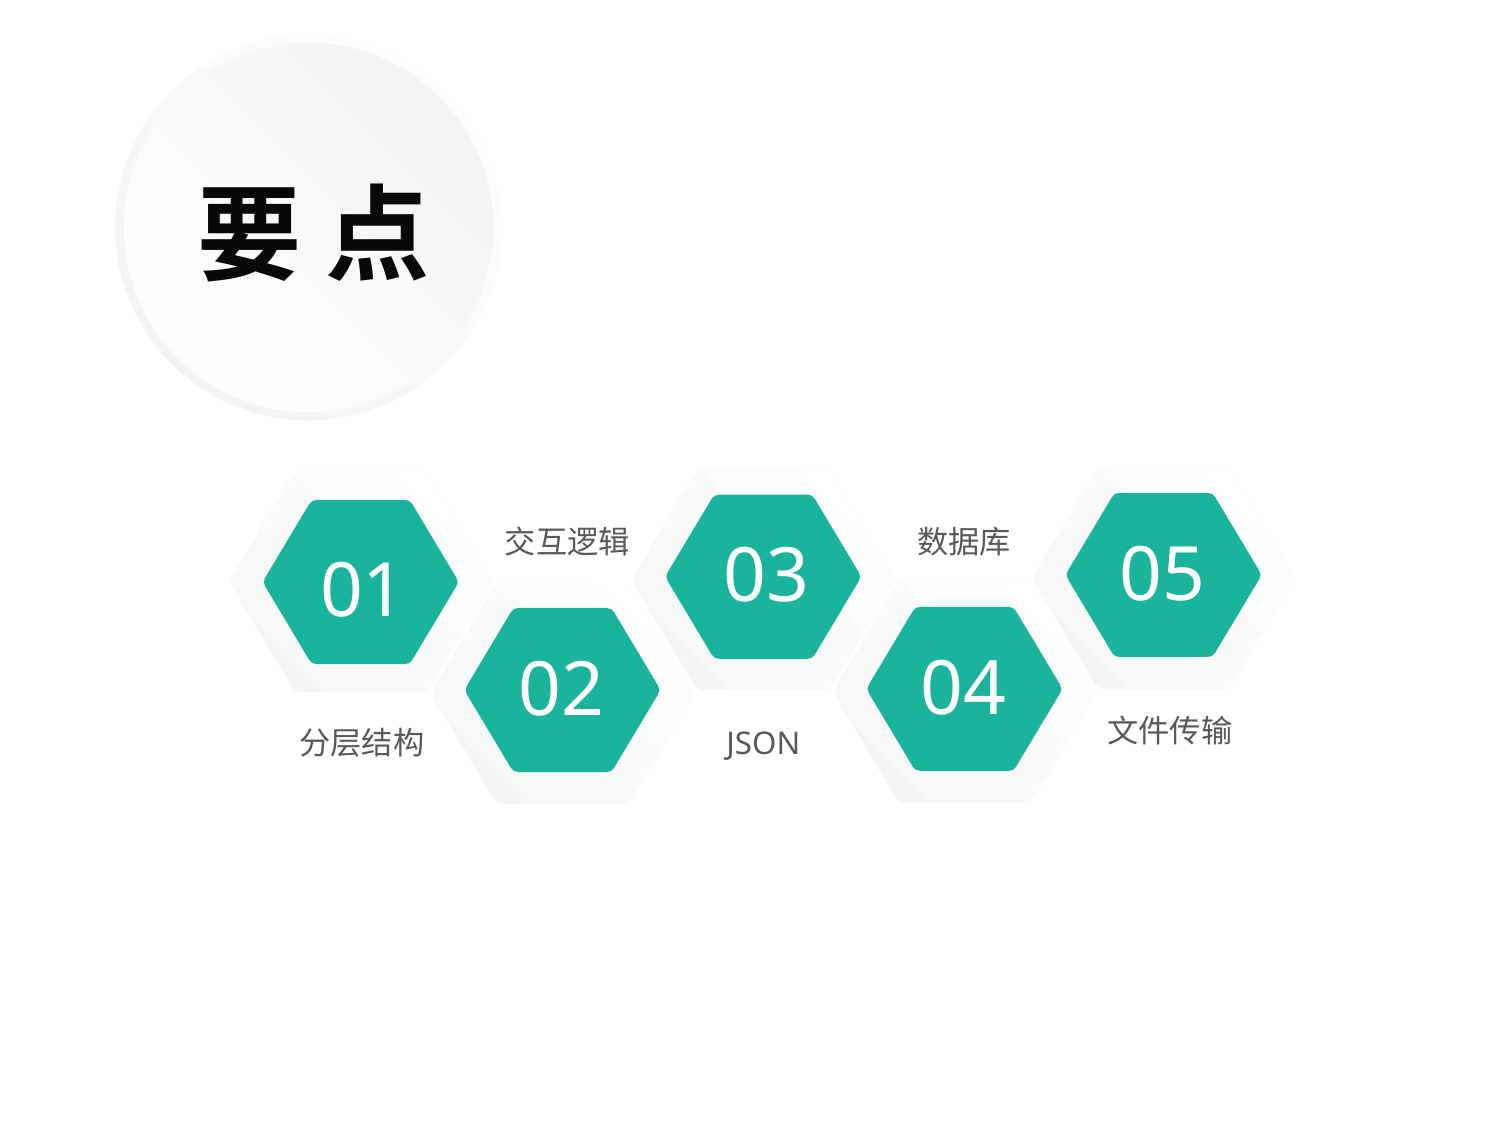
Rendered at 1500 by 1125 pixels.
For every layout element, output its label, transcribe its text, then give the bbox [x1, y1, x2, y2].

text_box JSON [699, 716, 827, 769]
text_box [115, 34, 502, 421]
text_box 交互逻辑 [497, 515, 626, 568]
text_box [430, 581, 695, 806]
text_box 文件传输 [1101, 704, 1262, 757]
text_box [631, 468, 895, 692]
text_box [832, 580, 1097, 805]
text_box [229, 470, 493, 694]
text_box 分层结构 [277, 716, 425, 769]
text_box 数据库 [901, 515, 1026, 568]
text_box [1031, 466, 1296, 691]
